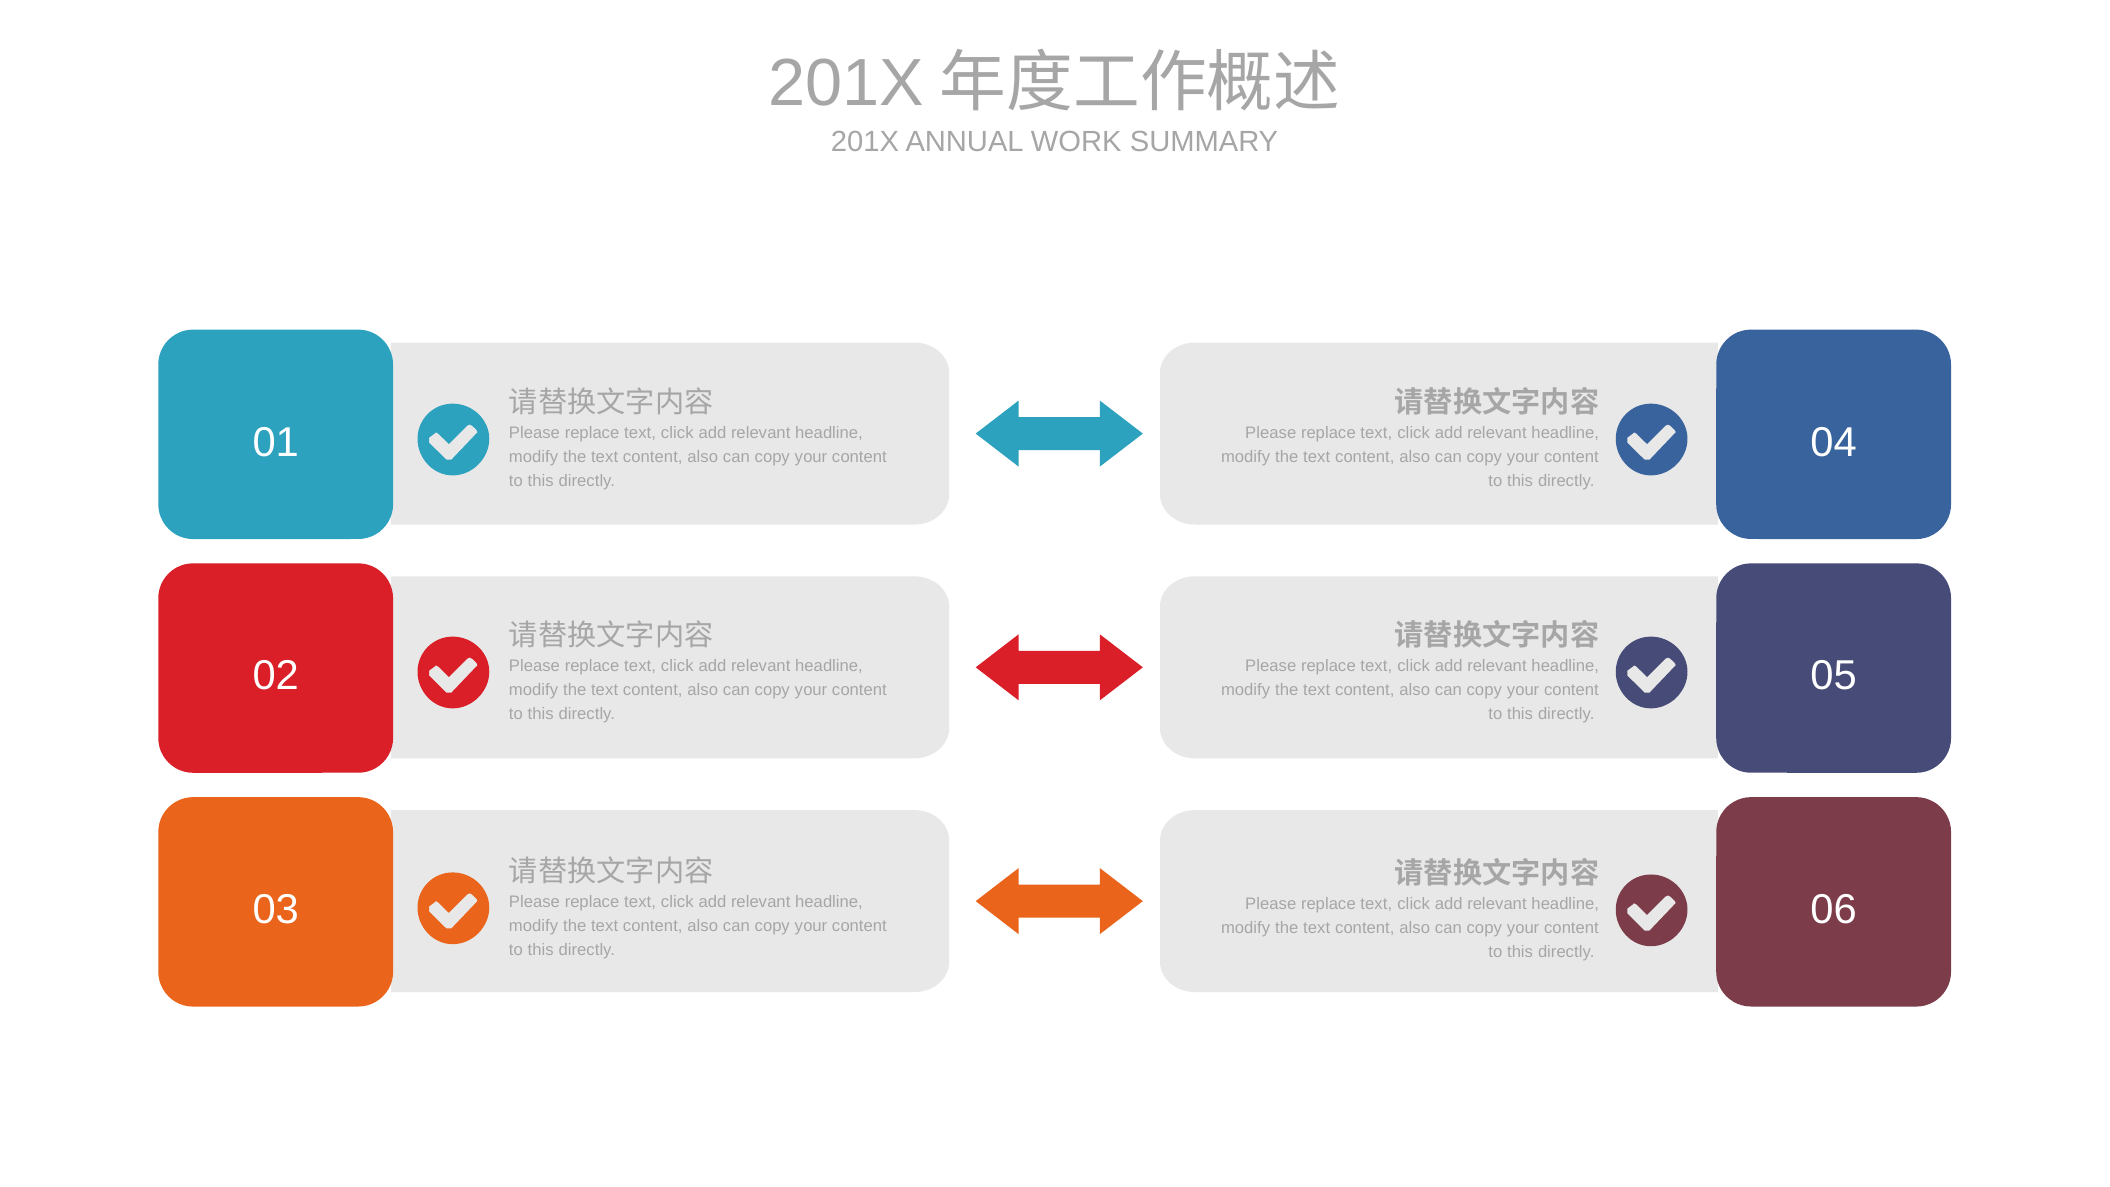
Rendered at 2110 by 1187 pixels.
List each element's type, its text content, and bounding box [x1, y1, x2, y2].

text_box [1158, 575, 1720, 760]
text_box 请替换文字内容 Please replace text, click add relevant headline, modify the text content, also can copy your content to this directly. [1211, 847, 1600, 961]
text_box 04 [1715, 328, 1953, 541]
text_box [974, 865, 1145, 937]
text_box [417, 403, 490, 476]
text_box [1615, 874, 1688, 947]
text_box 03 [157, 796, 395, 1008]
text_box 请替换文字内容 Please replace text, click add relevant headline, modify the text content, also can copy your content to this directly. [1211, 609, 1600, 723]
text_box 请替换文字内容 Please replace text, click add relevant headline, modify the text content, also can copy your content to this directly. [1211, 376, 1600, 490]
text_box 请替换文字内容 Please replace text, click add relevant headline, modify the text content, also can copy your content to this directly. [508, 844, 897, 959]
text_box [1615, 403, 1688, 476]
text_box 请替换文字内容 Please replace text, click add relevant headline, modify the text content, also can copy your content to this directly. [508, 609, 897, 723]
text_box 201X ANNUAL WORK SUMMARY [824, 122, 1285, 158]
text_box [390, 341, 951, 526]
text_box [974, 398, 1145, 469]
text_box [390, 809, 951, 994]
text_box 01 [157, 328, 395, 541]
text_box [1158, 809, 1720, 994]
text_box 201X年度工作概述 [730, 38, 1379, 119]
text_box [417, 872, 490, 945]
text_box [1615, 636, 1688, 709]
text_box [390, 575, 951, 760]
text_box 06 [1715, 796, 1953, 1008]
text_box [417, 636, 490, 709]
text_box [1158, 341, 1720, 526]
text_box 请替换文字内容 Please replace text, click add relevant headline, modify the text content, also can copy your content to this directly. [508, 376, 897, 490]
text_box 02 [157, 562, 395, 774]
text_box 05 [1715, 562, 1953, 774]
text_box [974, 632, 1145, 703]
